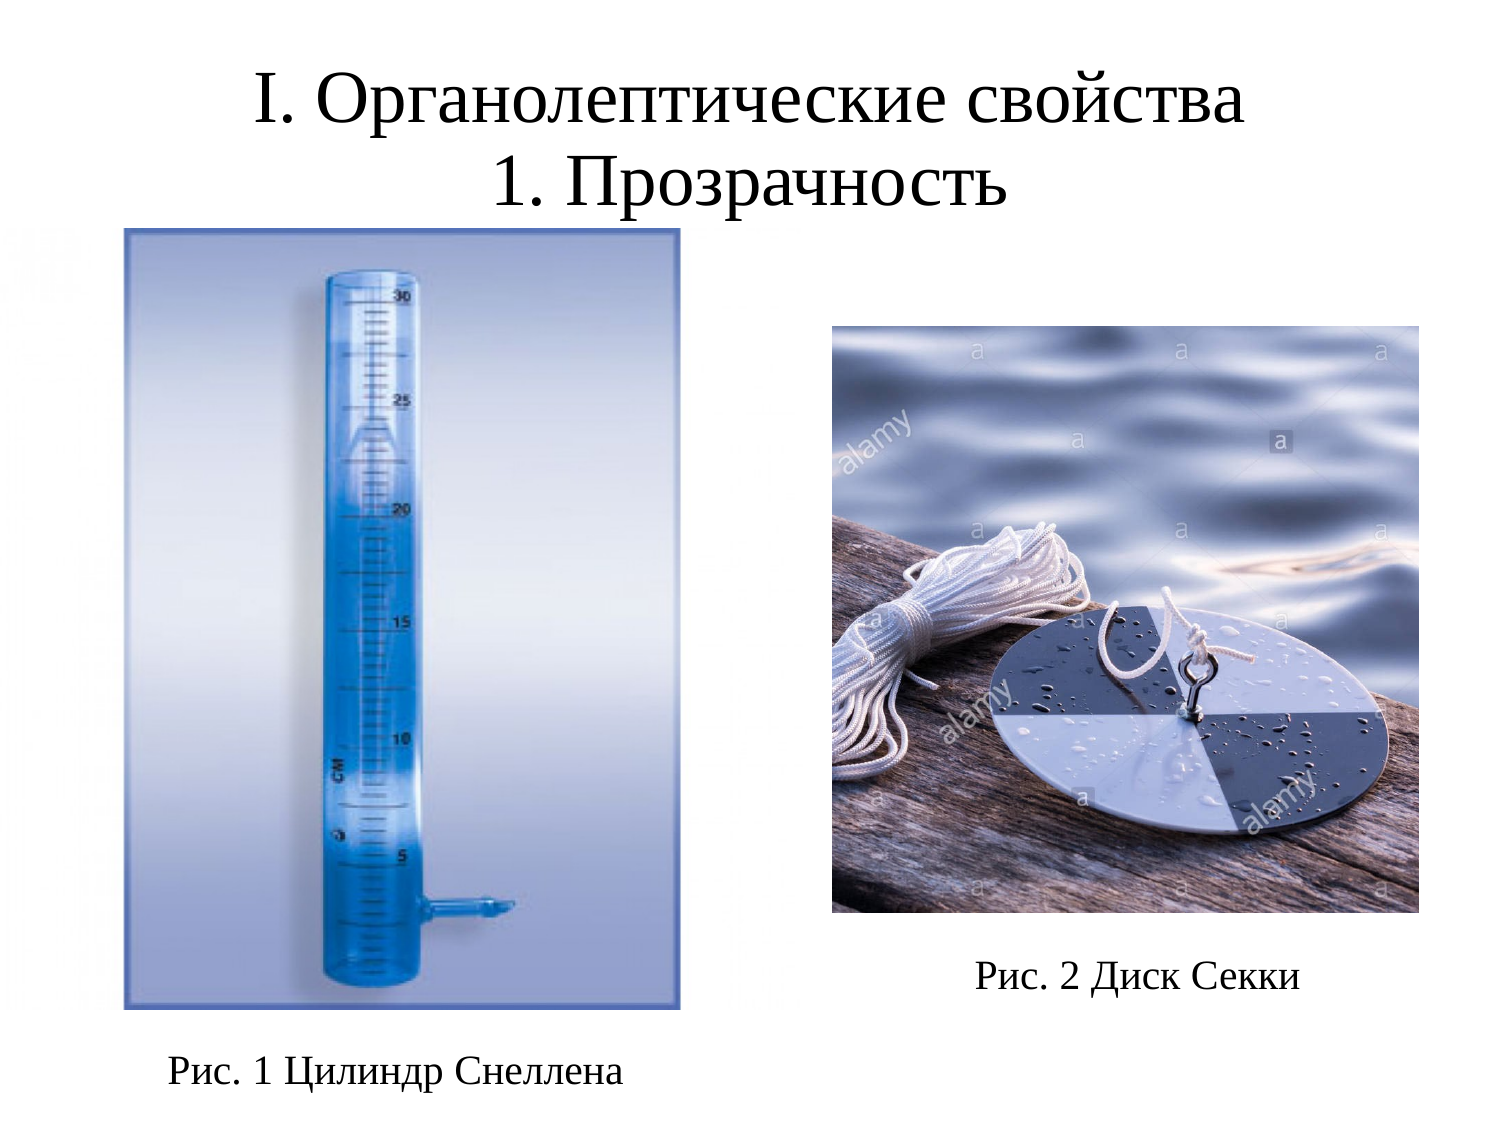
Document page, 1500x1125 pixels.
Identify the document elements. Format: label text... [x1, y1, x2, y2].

picture [832, 326, 1420, 913]
title I. Органолептические свойства 1. Прозрачность [75, 45, 1425, 233]
text_box Рис. 1 Цилиндр Снеллена [64, 1035, 727, 1100]
text_box Рис. 2 Диск Секки [856, 940, 1419, 1006]
picture [0, 228, 804, 1010]
